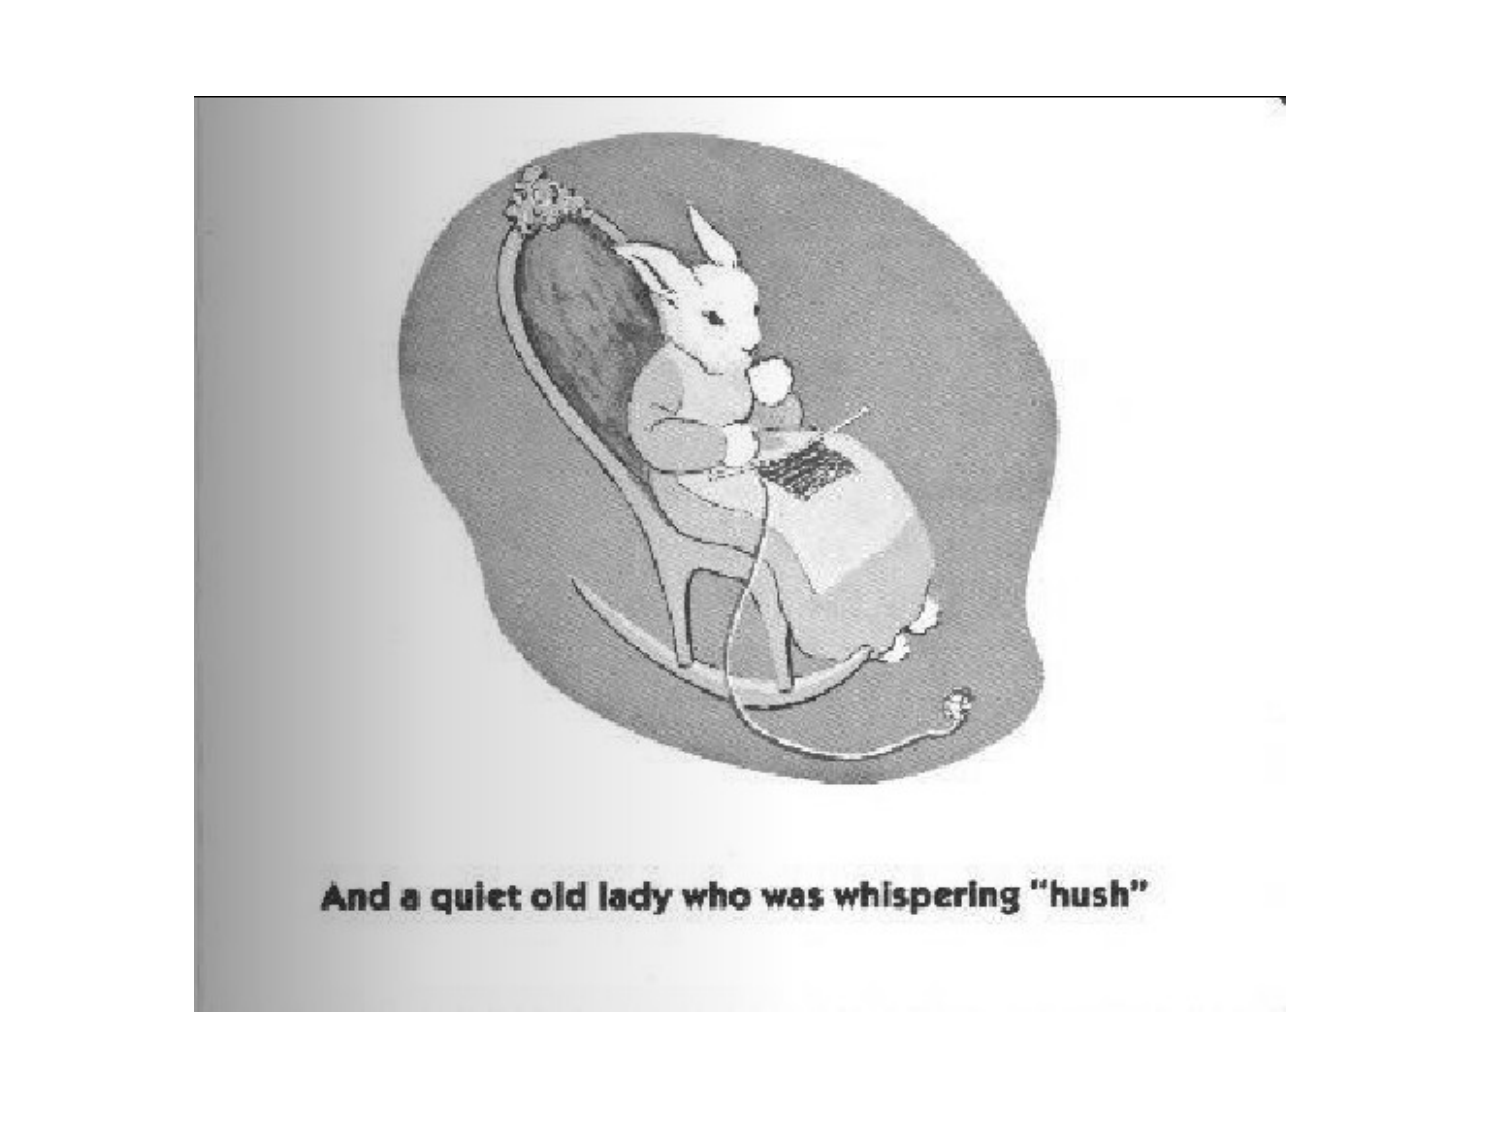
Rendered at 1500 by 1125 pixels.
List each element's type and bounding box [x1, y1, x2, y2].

picture [194, 96, 1286, 1012]
